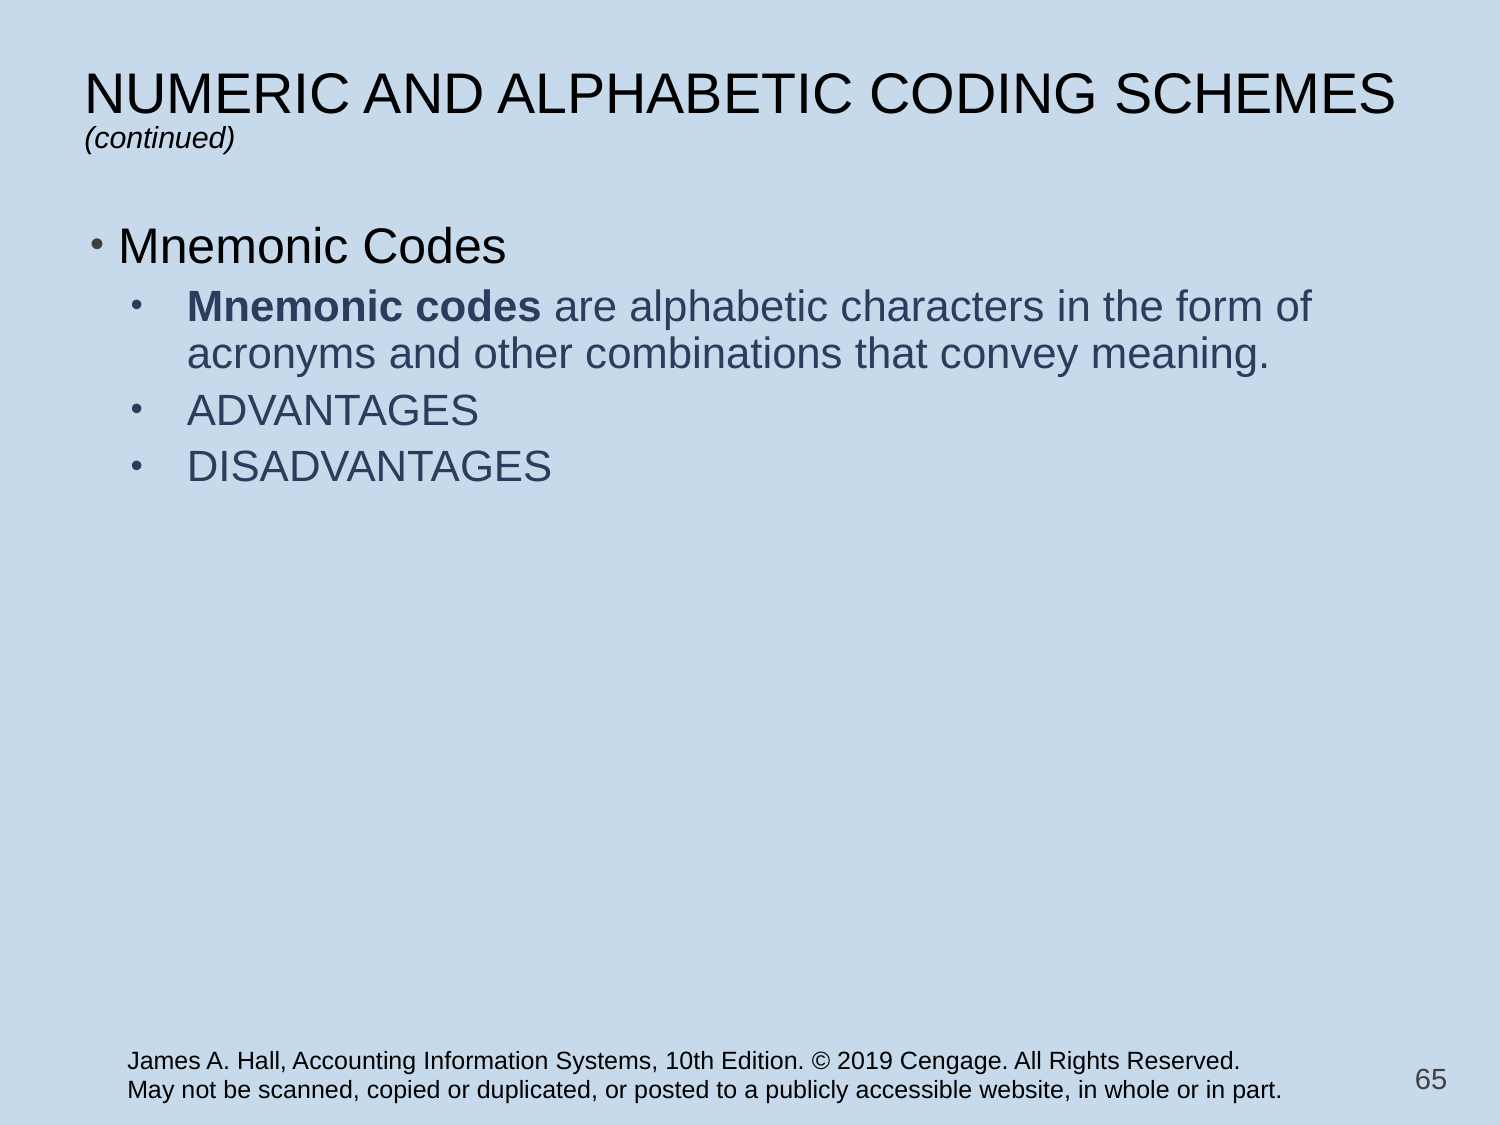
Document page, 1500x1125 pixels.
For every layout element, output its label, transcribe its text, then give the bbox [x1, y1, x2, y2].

list Mnemonic Codes Mnemonic codes are alphabetic characters in the form of acronyms and other combinations that convey meaning. ADVANTAGES DISADVANTAGES [75, 212, 1426, 1000]
slide_number 65 [1400, 1052, 1488, 1113]
title NUMERIC AND ALPHABETIC CODING SCHEMES (continued) [69, 62, 1420, 188]
